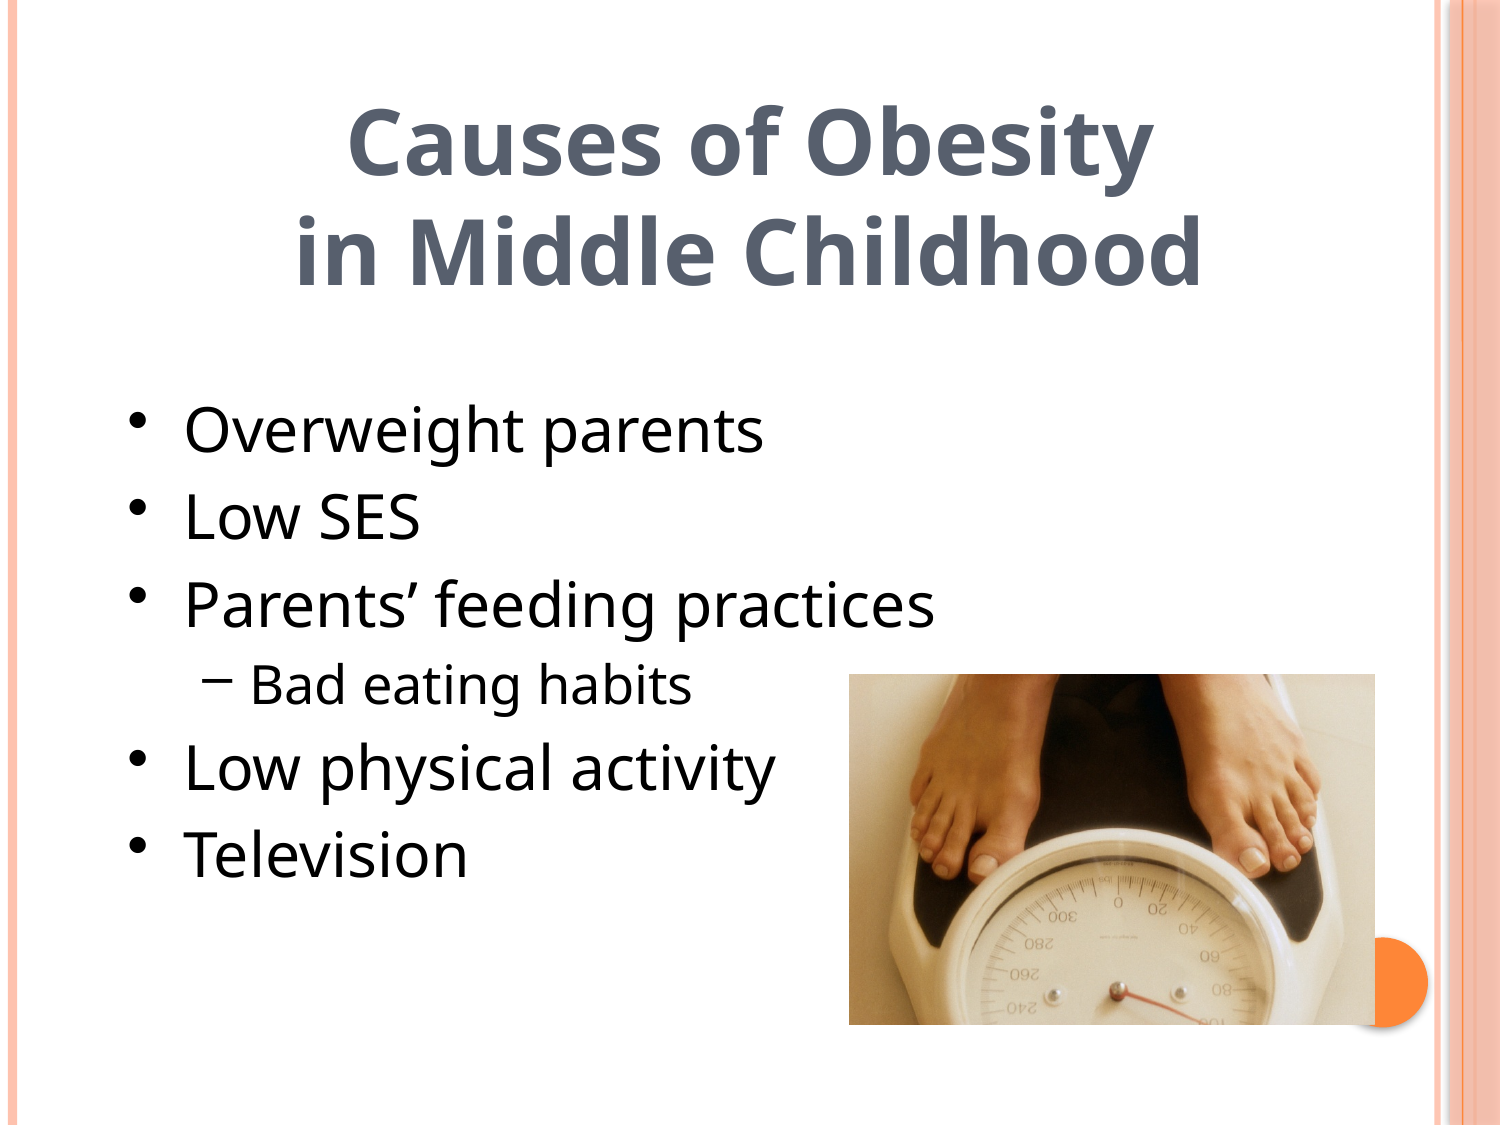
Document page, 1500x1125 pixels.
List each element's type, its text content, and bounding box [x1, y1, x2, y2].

text_box Overweight parents Low SES Parents’ feeding practices Bad eating habits Low physical activity Television [112, 349, 1313, 1025]
picture [849, 674, 1376, 1026]
text_box Causes of Obesity in Middle Childhood [112, 99, 1388, 288]
